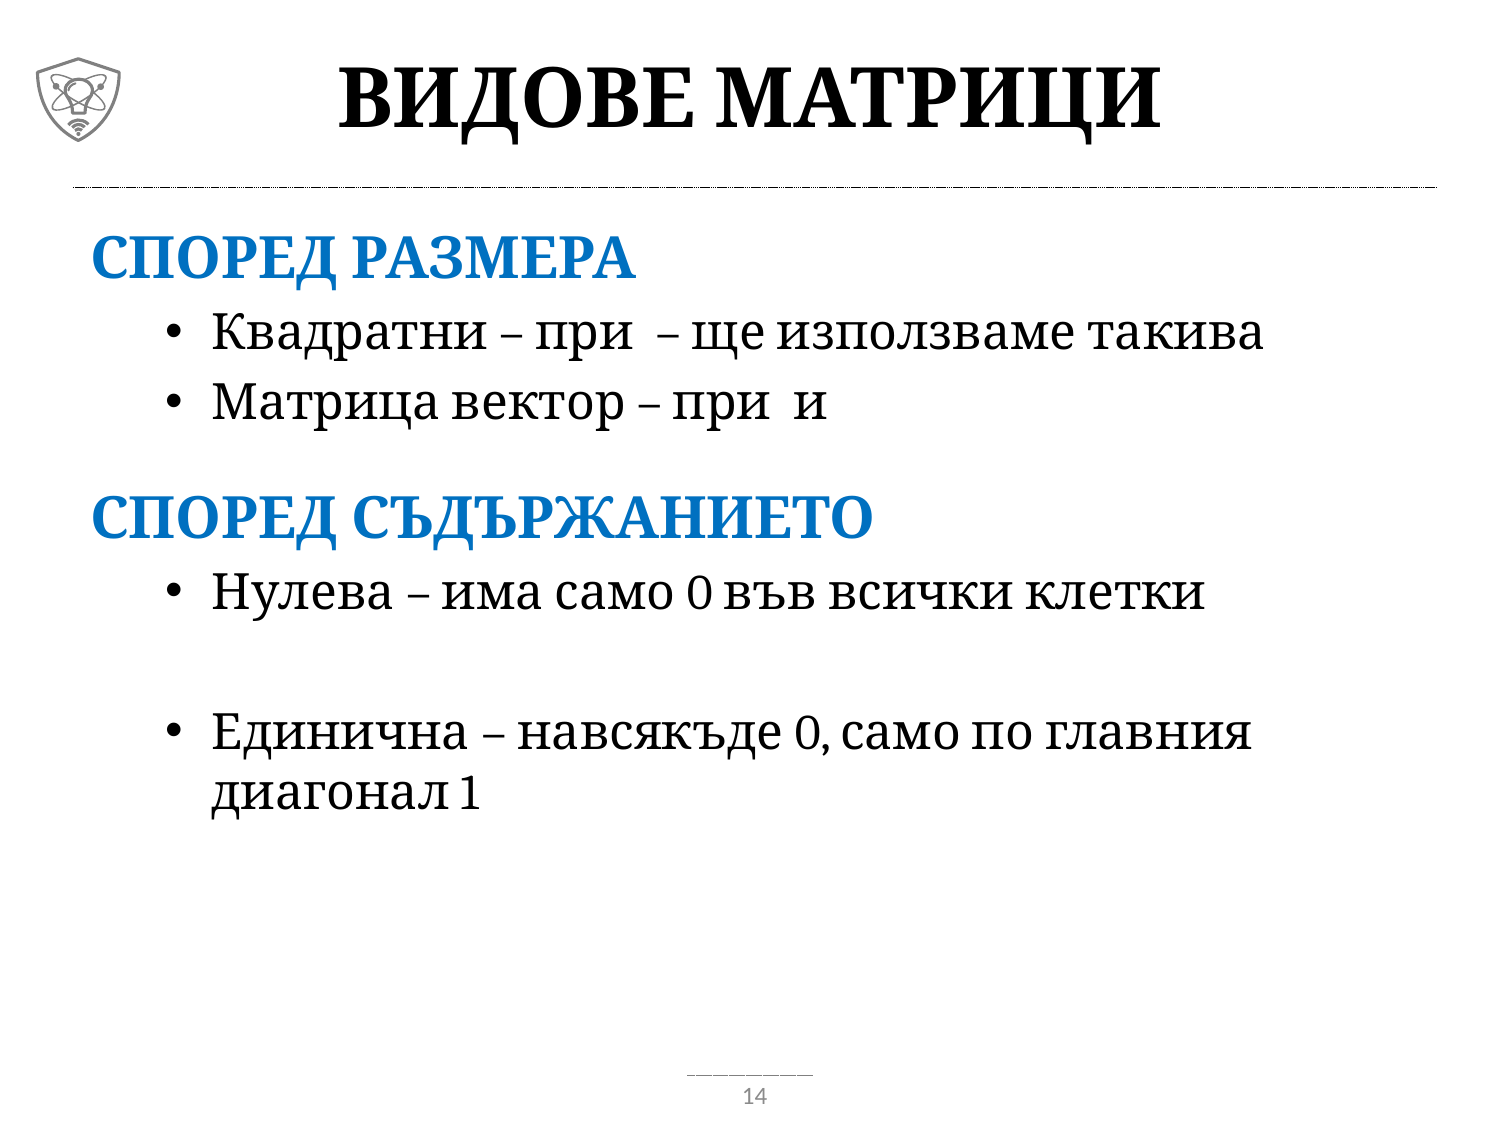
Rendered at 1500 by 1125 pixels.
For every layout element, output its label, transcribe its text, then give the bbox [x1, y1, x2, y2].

title Видове матрици [0, 0, 1500, 188]
slide_number 14 [579, 1065, 930, 1125]
